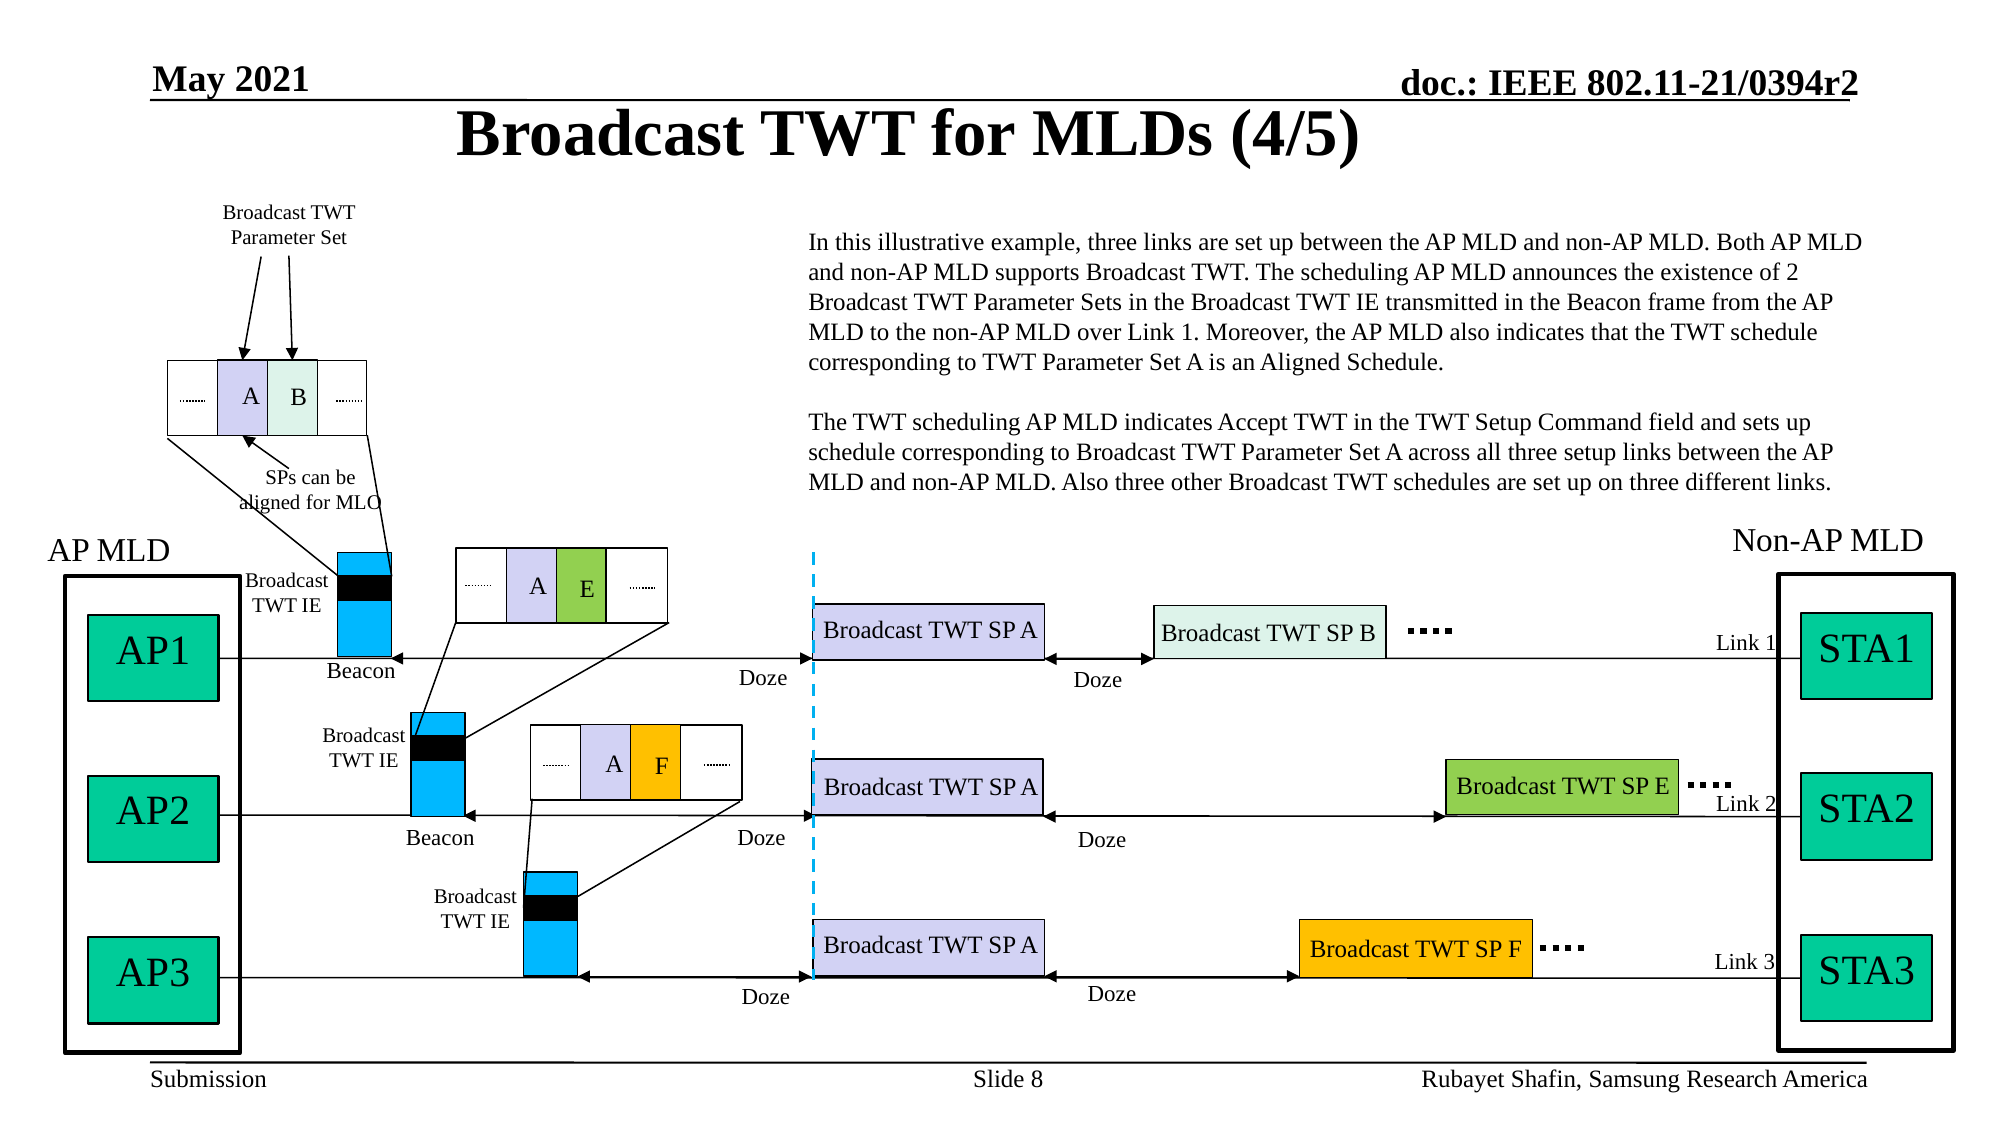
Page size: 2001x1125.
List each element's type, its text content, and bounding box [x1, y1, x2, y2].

footer Rubayet Shafin, Samsung Research America [1171, 1064, 1869, 1093]
slide_number Slide 8 [950, 1064, 1067, 1123]
title Broadcast TWT for MLDs (4/5) [59, 40, 1760, 189]
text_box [2, 190, 1988, 1054]
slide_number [152, 54, 563, 100]
